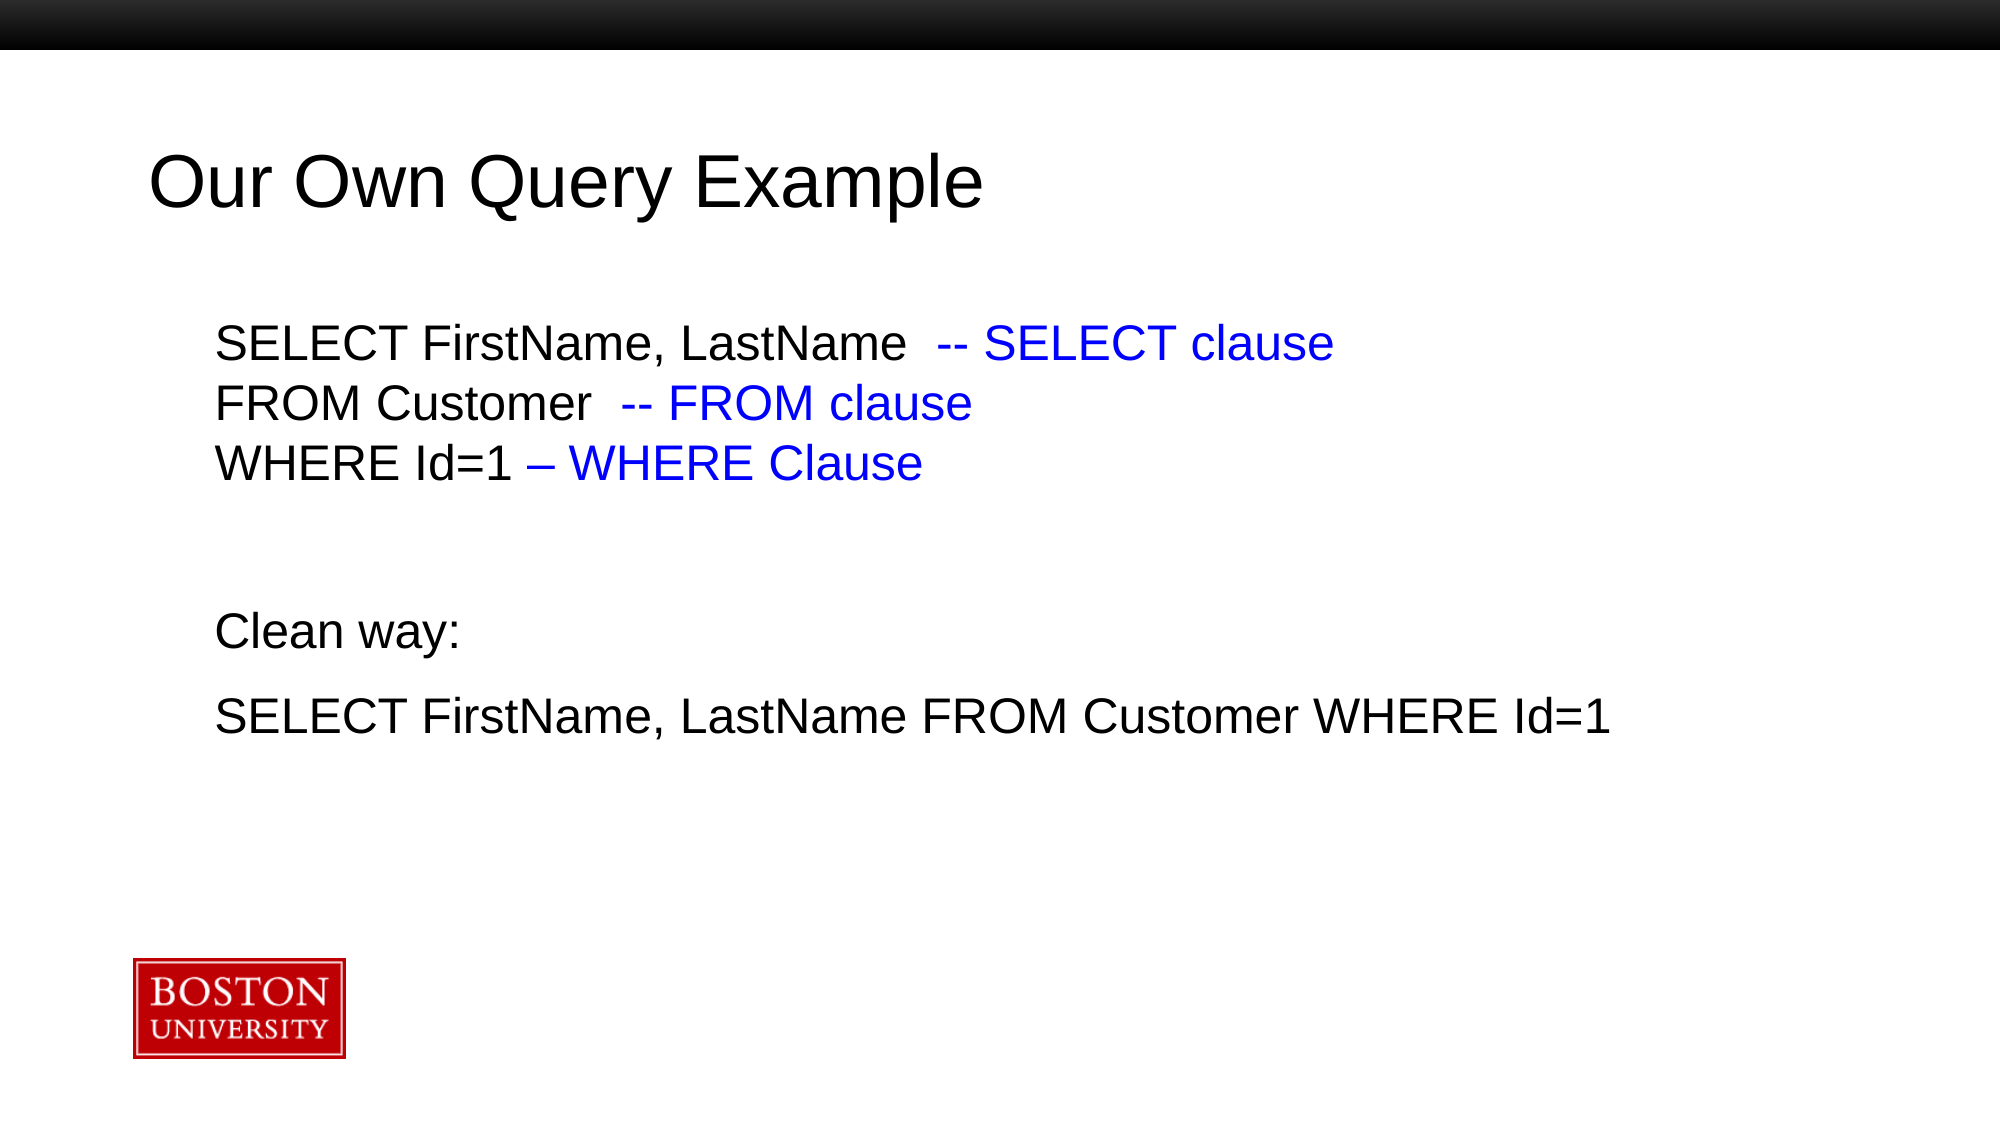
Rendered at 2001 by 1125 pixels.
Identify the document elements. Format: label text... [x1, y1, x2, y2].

title Our Own Query Example [133, 125, 1867, 238]
text_box Clean way: SELECT FirstName, LastName FROM Customer WHERE Id=1 [199, 591, 1650, 722]
picture [133, 958, 346, 1059]
list SELECT FirstName, LastName -- SELECT clause FROM Customer -- FROM clause WHERE Id=1 – WHERE Clause [199, 302, 1650, 527]
